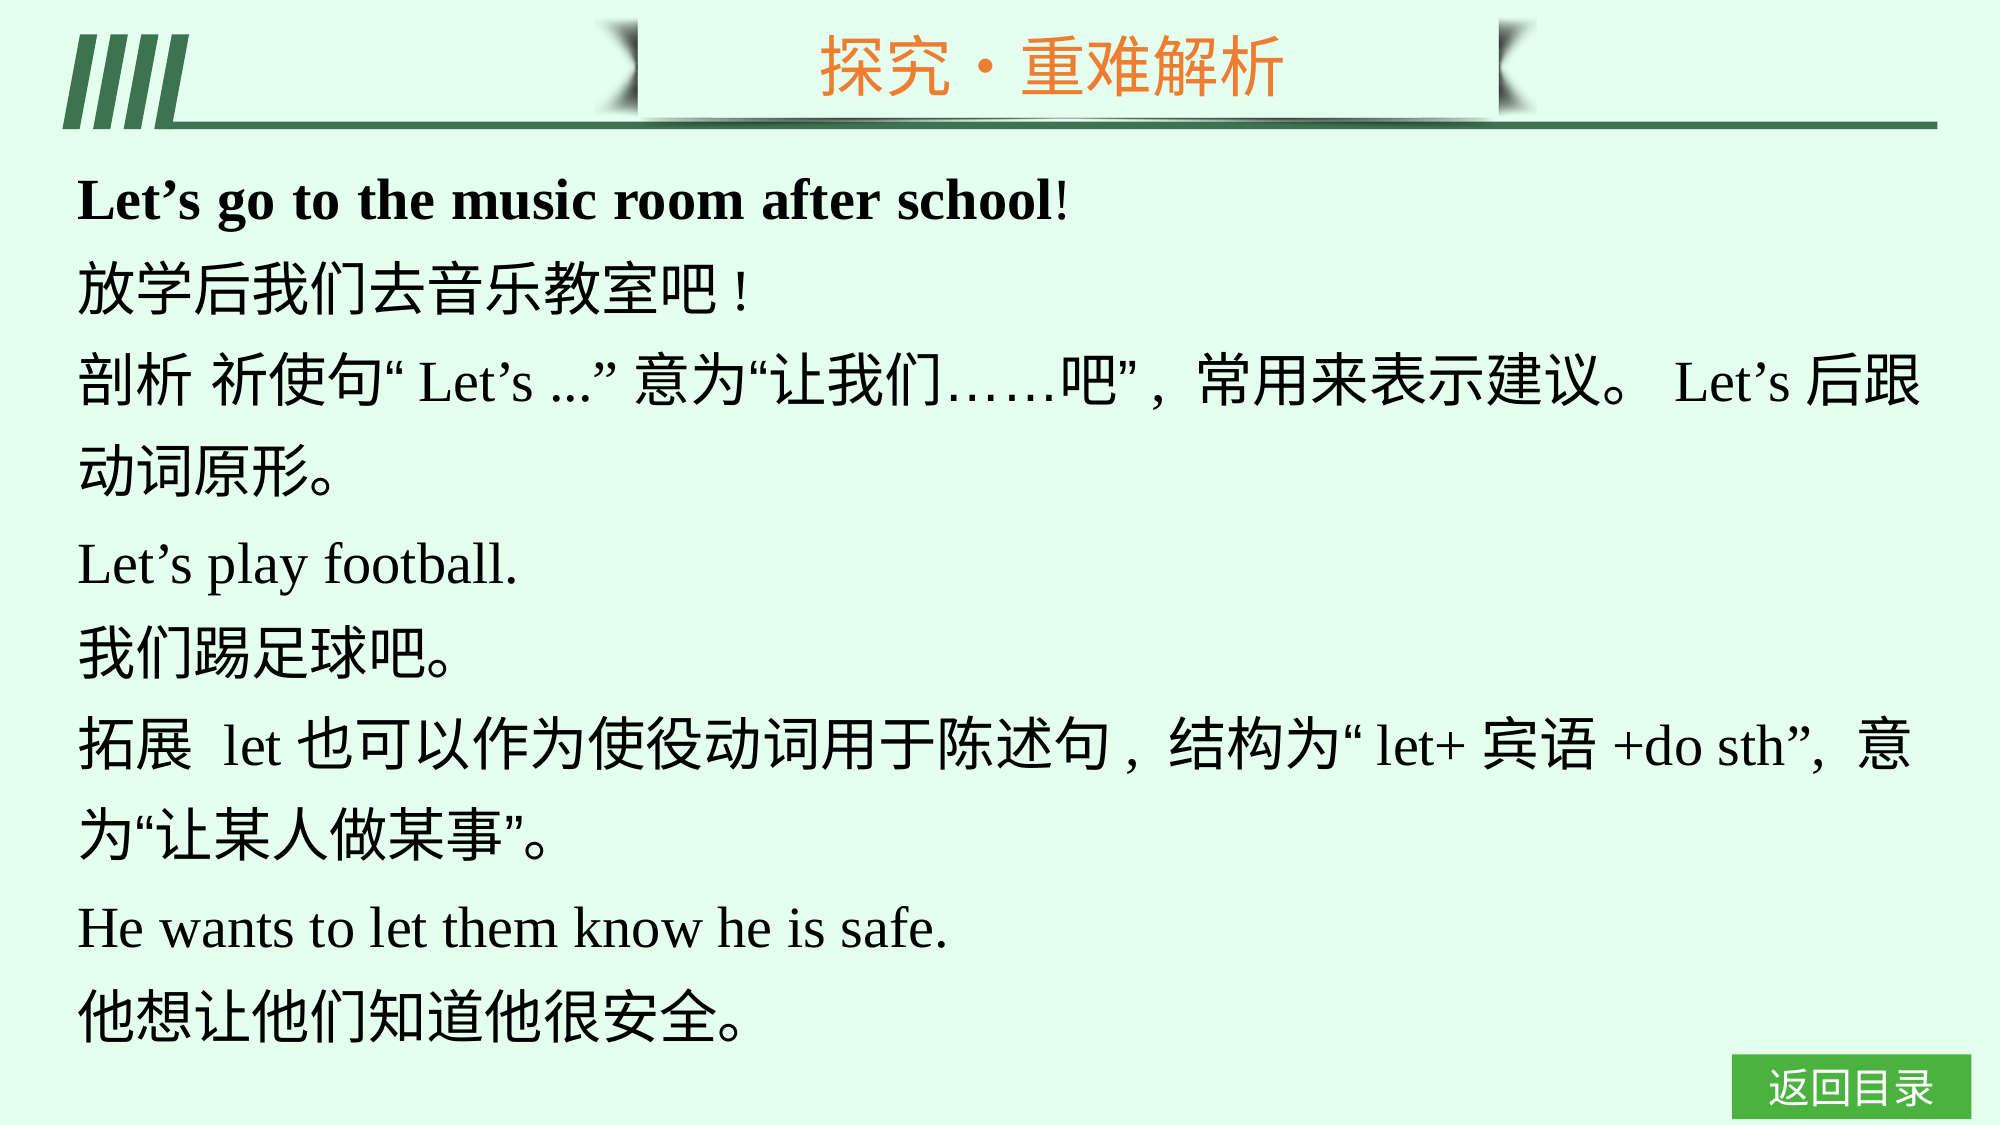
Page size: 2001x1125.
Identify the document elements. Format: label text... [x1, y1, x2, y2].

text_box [594, 16, 1537, 127]
text_box Let’s go to the music room after school! 放学后我们去音乐教室吧! 剖析 祈使句“Let’s ...”意为“让我们……吧”, 常用来表示建议。Let’s后跟动词原形。 Let’s play football. 我们踢足球吧。 拓展 let也可以作为使役动词用于陈述句, 结构为“let+宾语+do sth”, 意为“让某人做某事”。 He wants to let them know he is safe. 他想让他们知道他很安全。 [62, 133, 1938, 1058]
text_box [62, 34, 1938, 130]
